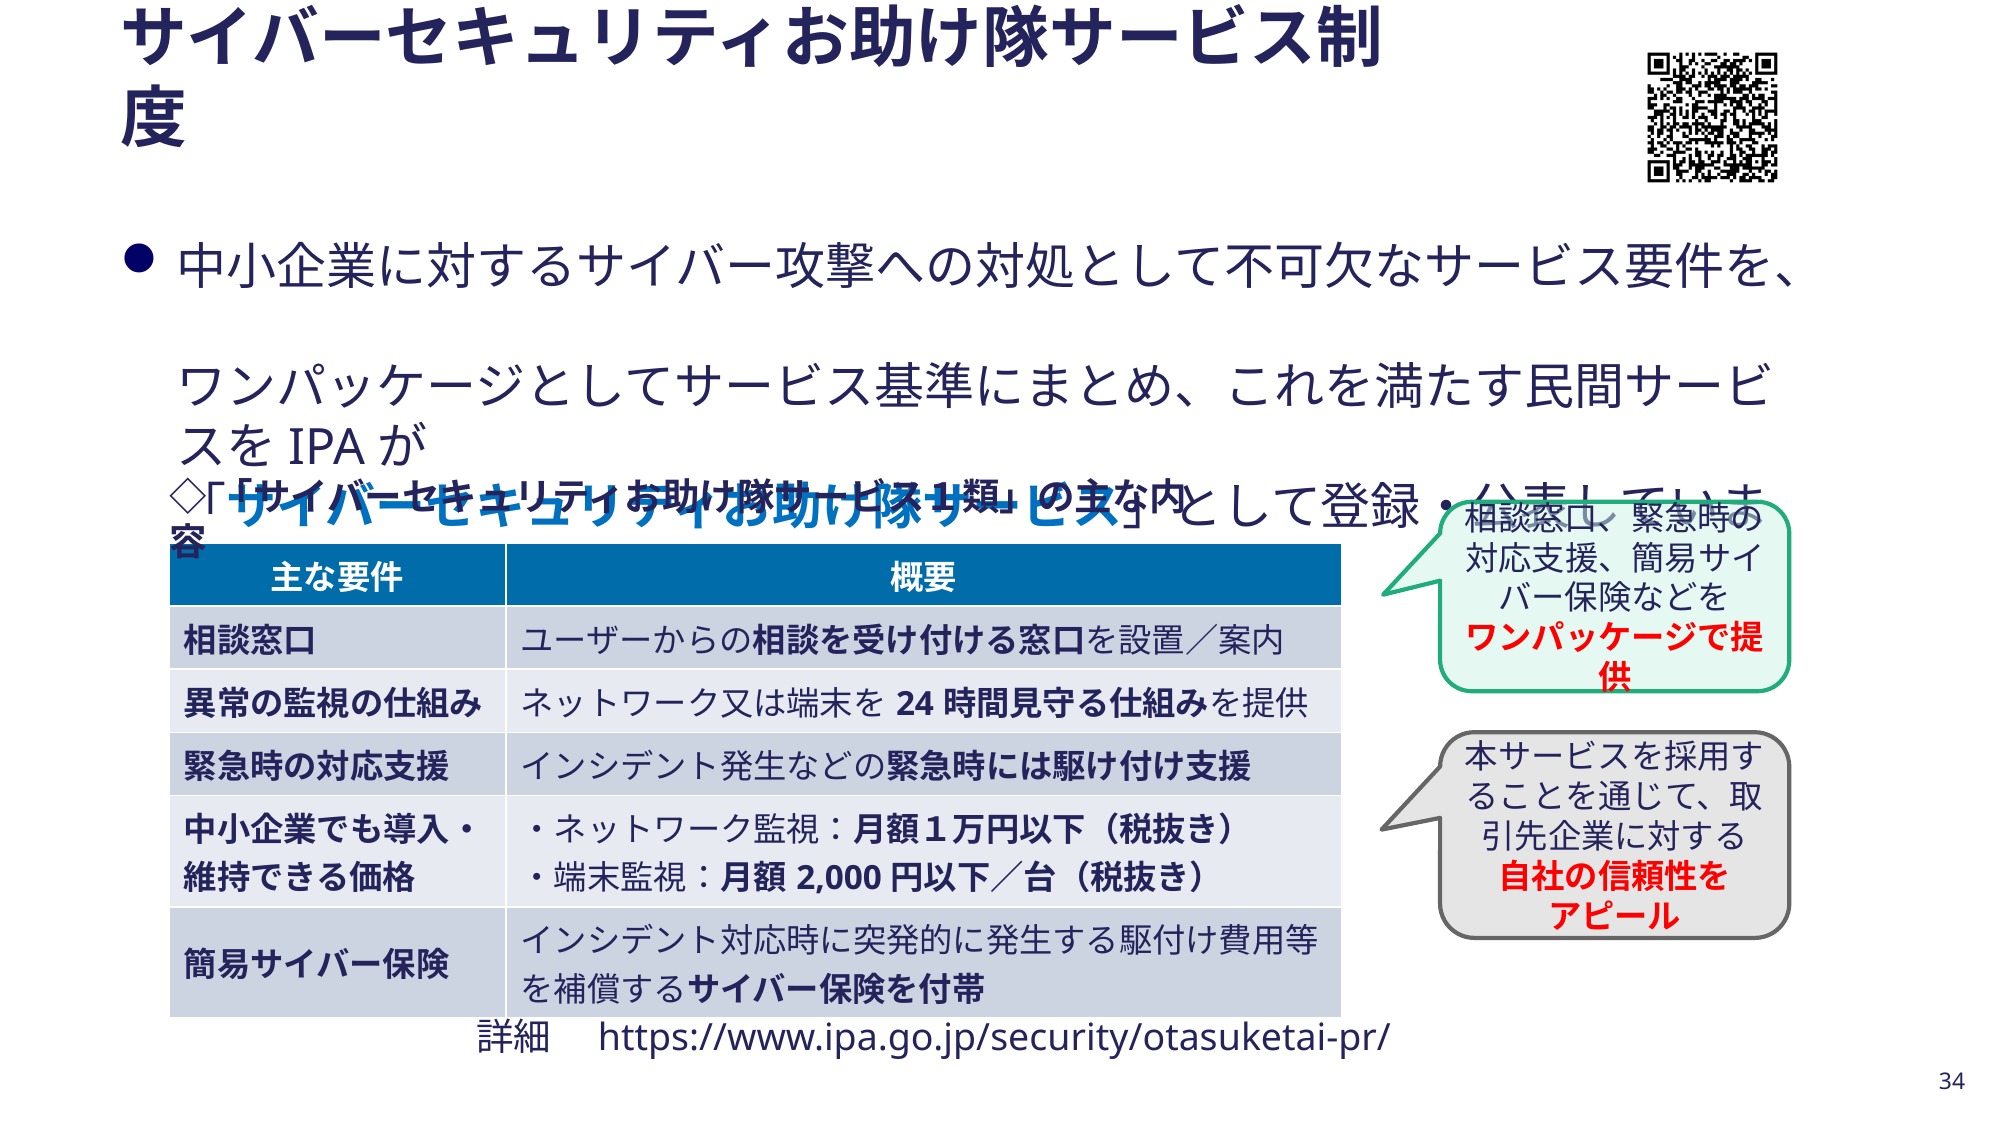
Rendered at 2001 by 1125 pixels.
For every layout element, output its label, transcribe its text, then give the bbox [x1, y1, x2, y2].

text_box 本サービスを採用することを通じて、取引先企業に対する 自社の信頼性を アピール [1379, 730, 1792, 941]
table_cell ユーザーからの相談を受け付ける窓口を設置／案内 [507, 607, 1341, 668]
picture [1635, 40, 1790, 195]
table_cell ・ネットワーク監視：月額１万円以下（税抜き） ・端末監視：月額2,000円以下／台（税抜き） [507, 796, 1341, 906]
table_header 概要 [507, 544, 1341, 605]
slide_number 34 [1513, 1058, 1981, 1107]
table_header 主な要件 [170, 544, 505, 605]
text_box 相談窓口、緊急時の対応支援、簡易サイバー保険などを ワンパッケージで提供 [1381, 499, 1792, 694]
table_cell 緊急時の対応支援 [170, 733, 505, 795]
table_cell 異常の監視の仕組み [170, 670, 505, 732]
table_cell インシデント対応時に突発的に発生する駆付け費用等を補償するサイバー保険を付帯 [507, 908, 1341, 1005]
text_box ◇「サイバーセキュリティお助け隊サービス１類」の主な内容 [154, 465, 1217, 538]
table_cell 簡易サイバー保険 [170, 908, 505, 1017]
table_cell インシデント発生などの緊急時には駆け付け支援 [507, 733, 1341, 795]
table_cell 相談窓口 [170, 607, 505, 668]
table_cell 中小企業でも導入・維持できる価格 [170, 796, 505, 906]
list 中小企業に対するサイバー攻撃への対処として不可欠なサービス要件を、 ワンパッケージとしてサービス基準にまとめ、これを満たす民間サービスをIPAが 「サイバーセキュリティお助け隊サービス」として登録・公表しています。 [105, 226, 1790, 1006]
table_cell ネットワーク又は端末を24時間見守る仕組みを提供 [507, 670, 1341, 732]
title サイバーセキュリティお助け隊サービス制度 [105, 51, 1428, 163]
text_box 詳細 https://www.ipa.go.jp/security/otasuketai-pr/ [461, 1005, 1539, 1065]
